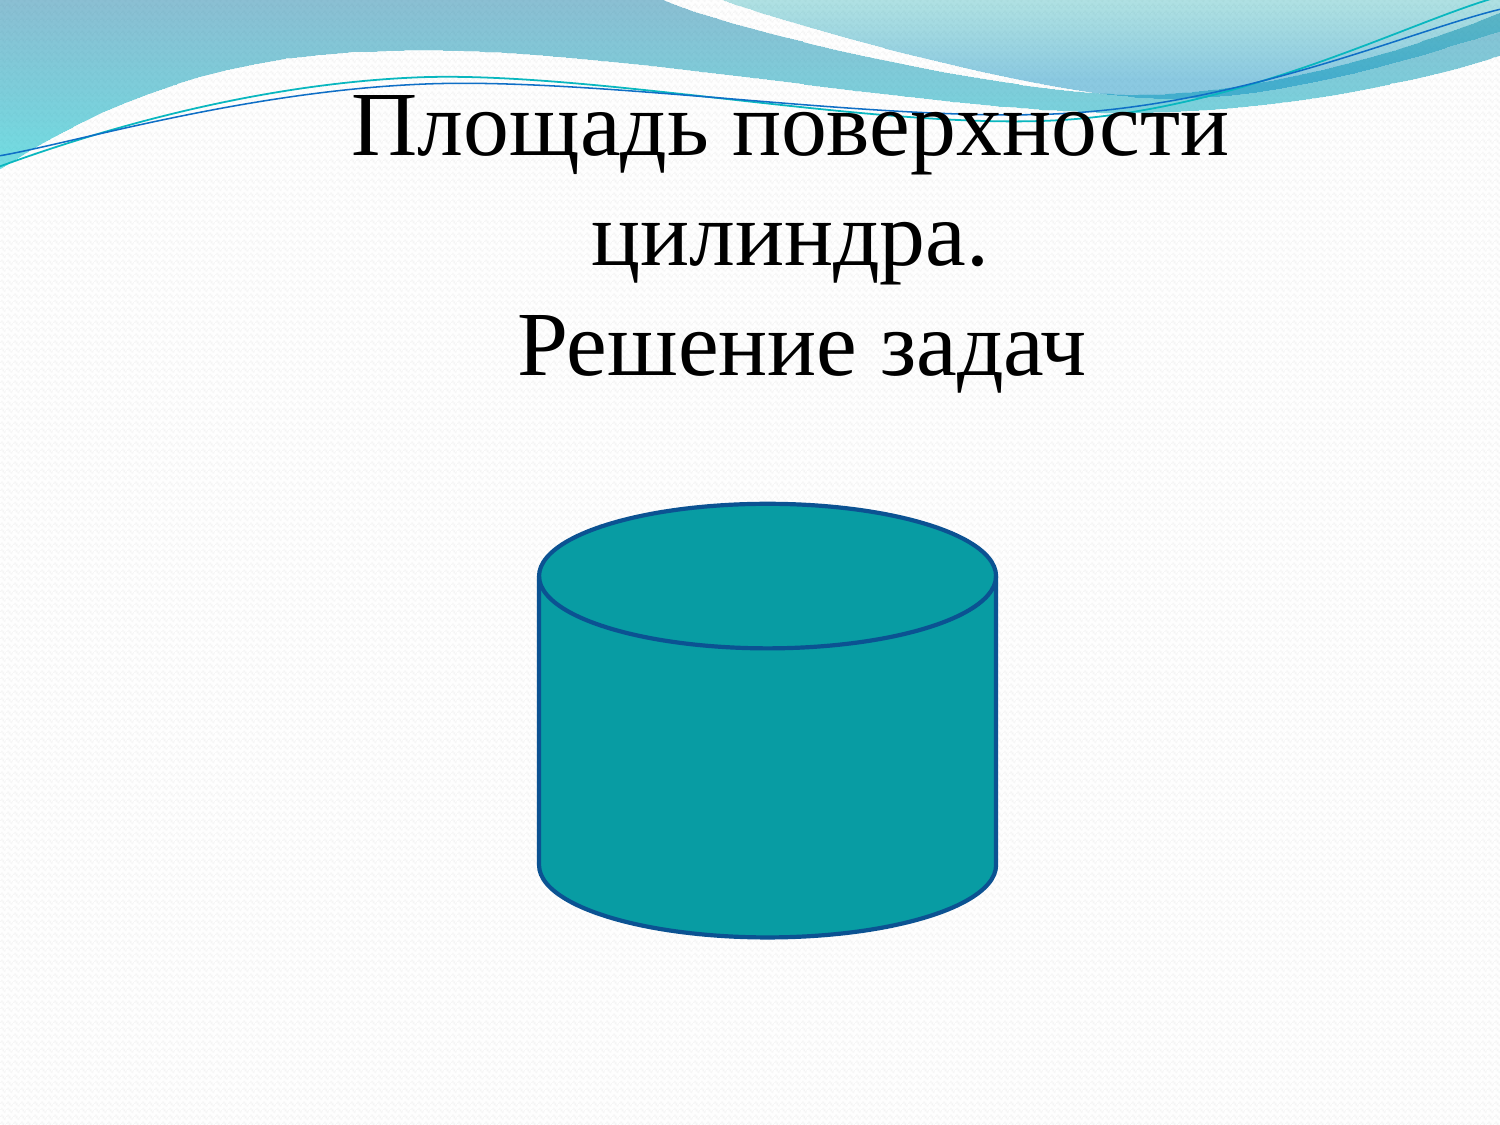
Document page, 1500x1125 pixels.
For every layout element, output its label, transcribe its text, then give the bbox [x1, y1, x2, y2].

text_box [536, 501, 999, 940]
text_box Площадь поверхности цилиндра. Решение задач [128, 56, 1454, 401]
